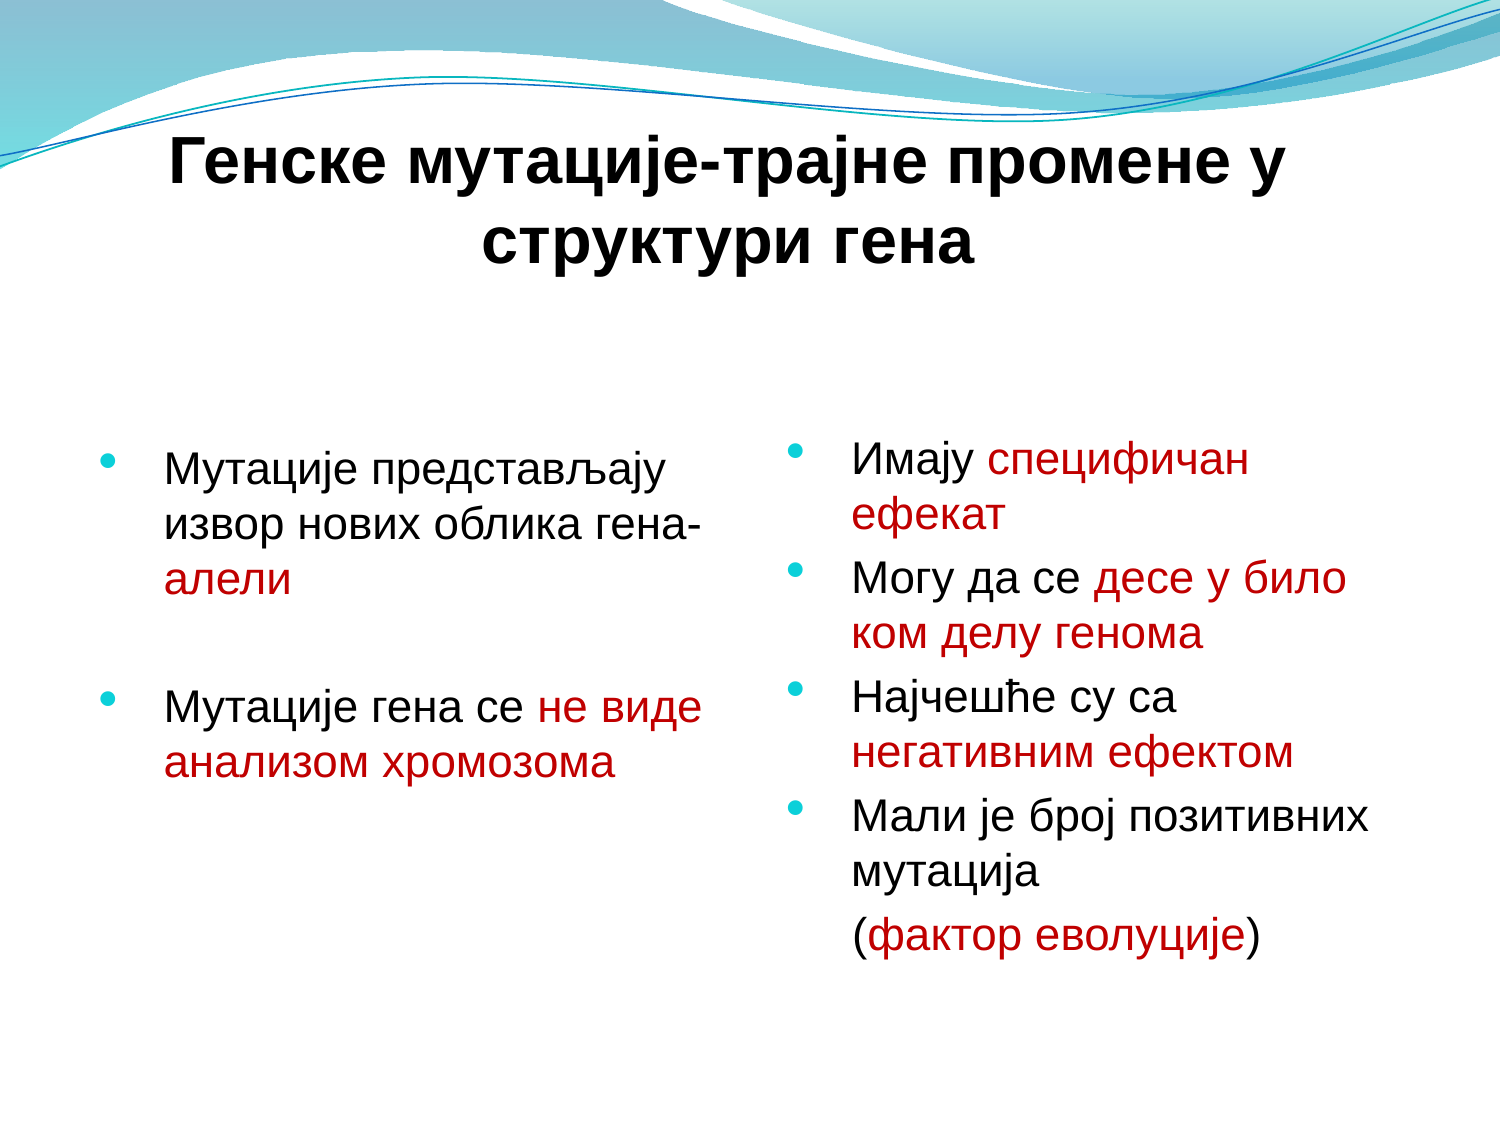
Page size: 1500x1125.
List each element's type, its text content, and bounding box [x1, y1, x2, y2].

list Имају специфичан ефекат Могу да се десе у било ком делу генома Најчешће су са негативним ефектом Мали је број позитивних мутација (фактор еволуције) [762, 420, 1425, 1043]
title Генске мутације-трајне промене у структури гена [53, 90, 1404, 278]
list Мутације представљају извор нових облика гена-алели Мутације гена се не виде анализом хромозома [75, 302, 738, 1043]
